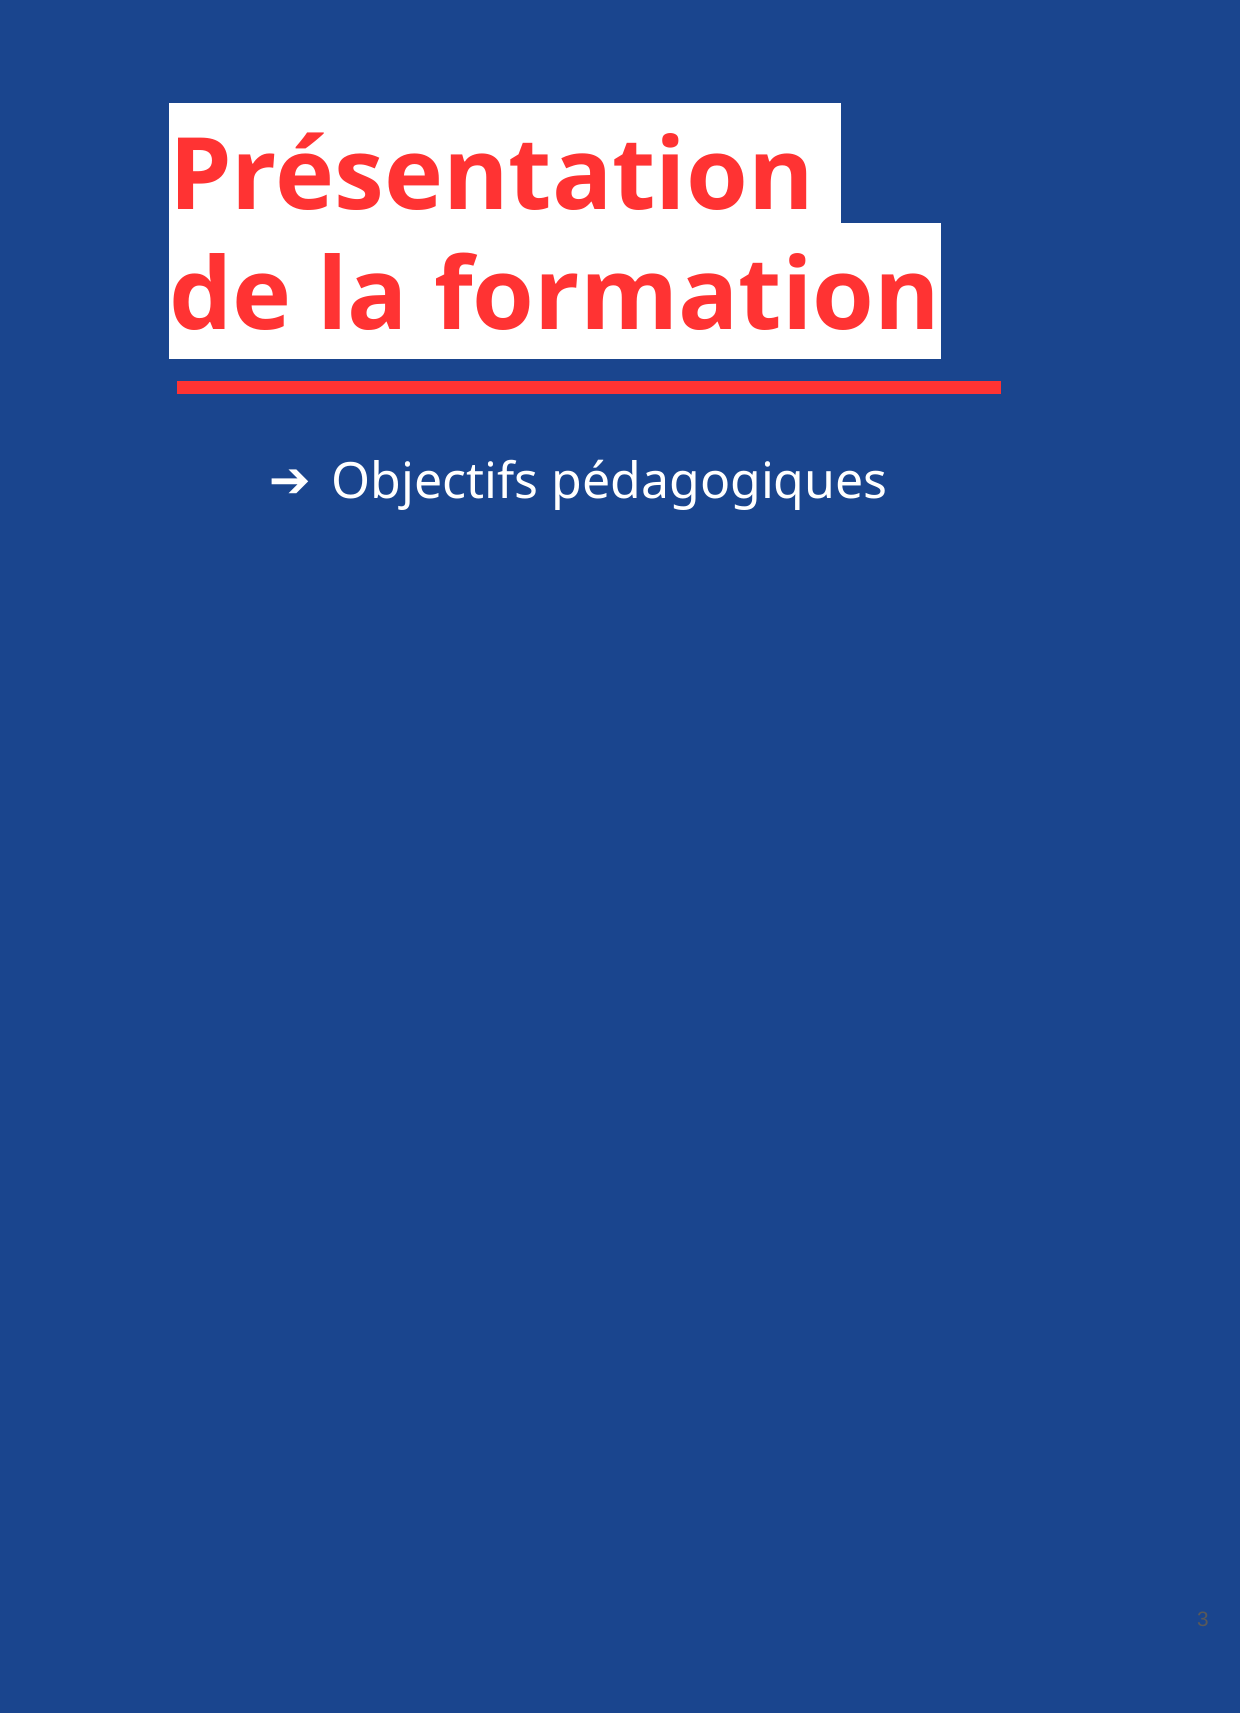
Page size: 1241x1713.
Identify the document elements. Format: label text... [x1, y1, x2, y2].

text_box Présentation de la formation [117, 101, 1157, 357]
text_box Objectifs pédagogiques [248, 440, 1157, 516]
slide_number ‹#› [1149, 1552, 1224, 1684]
